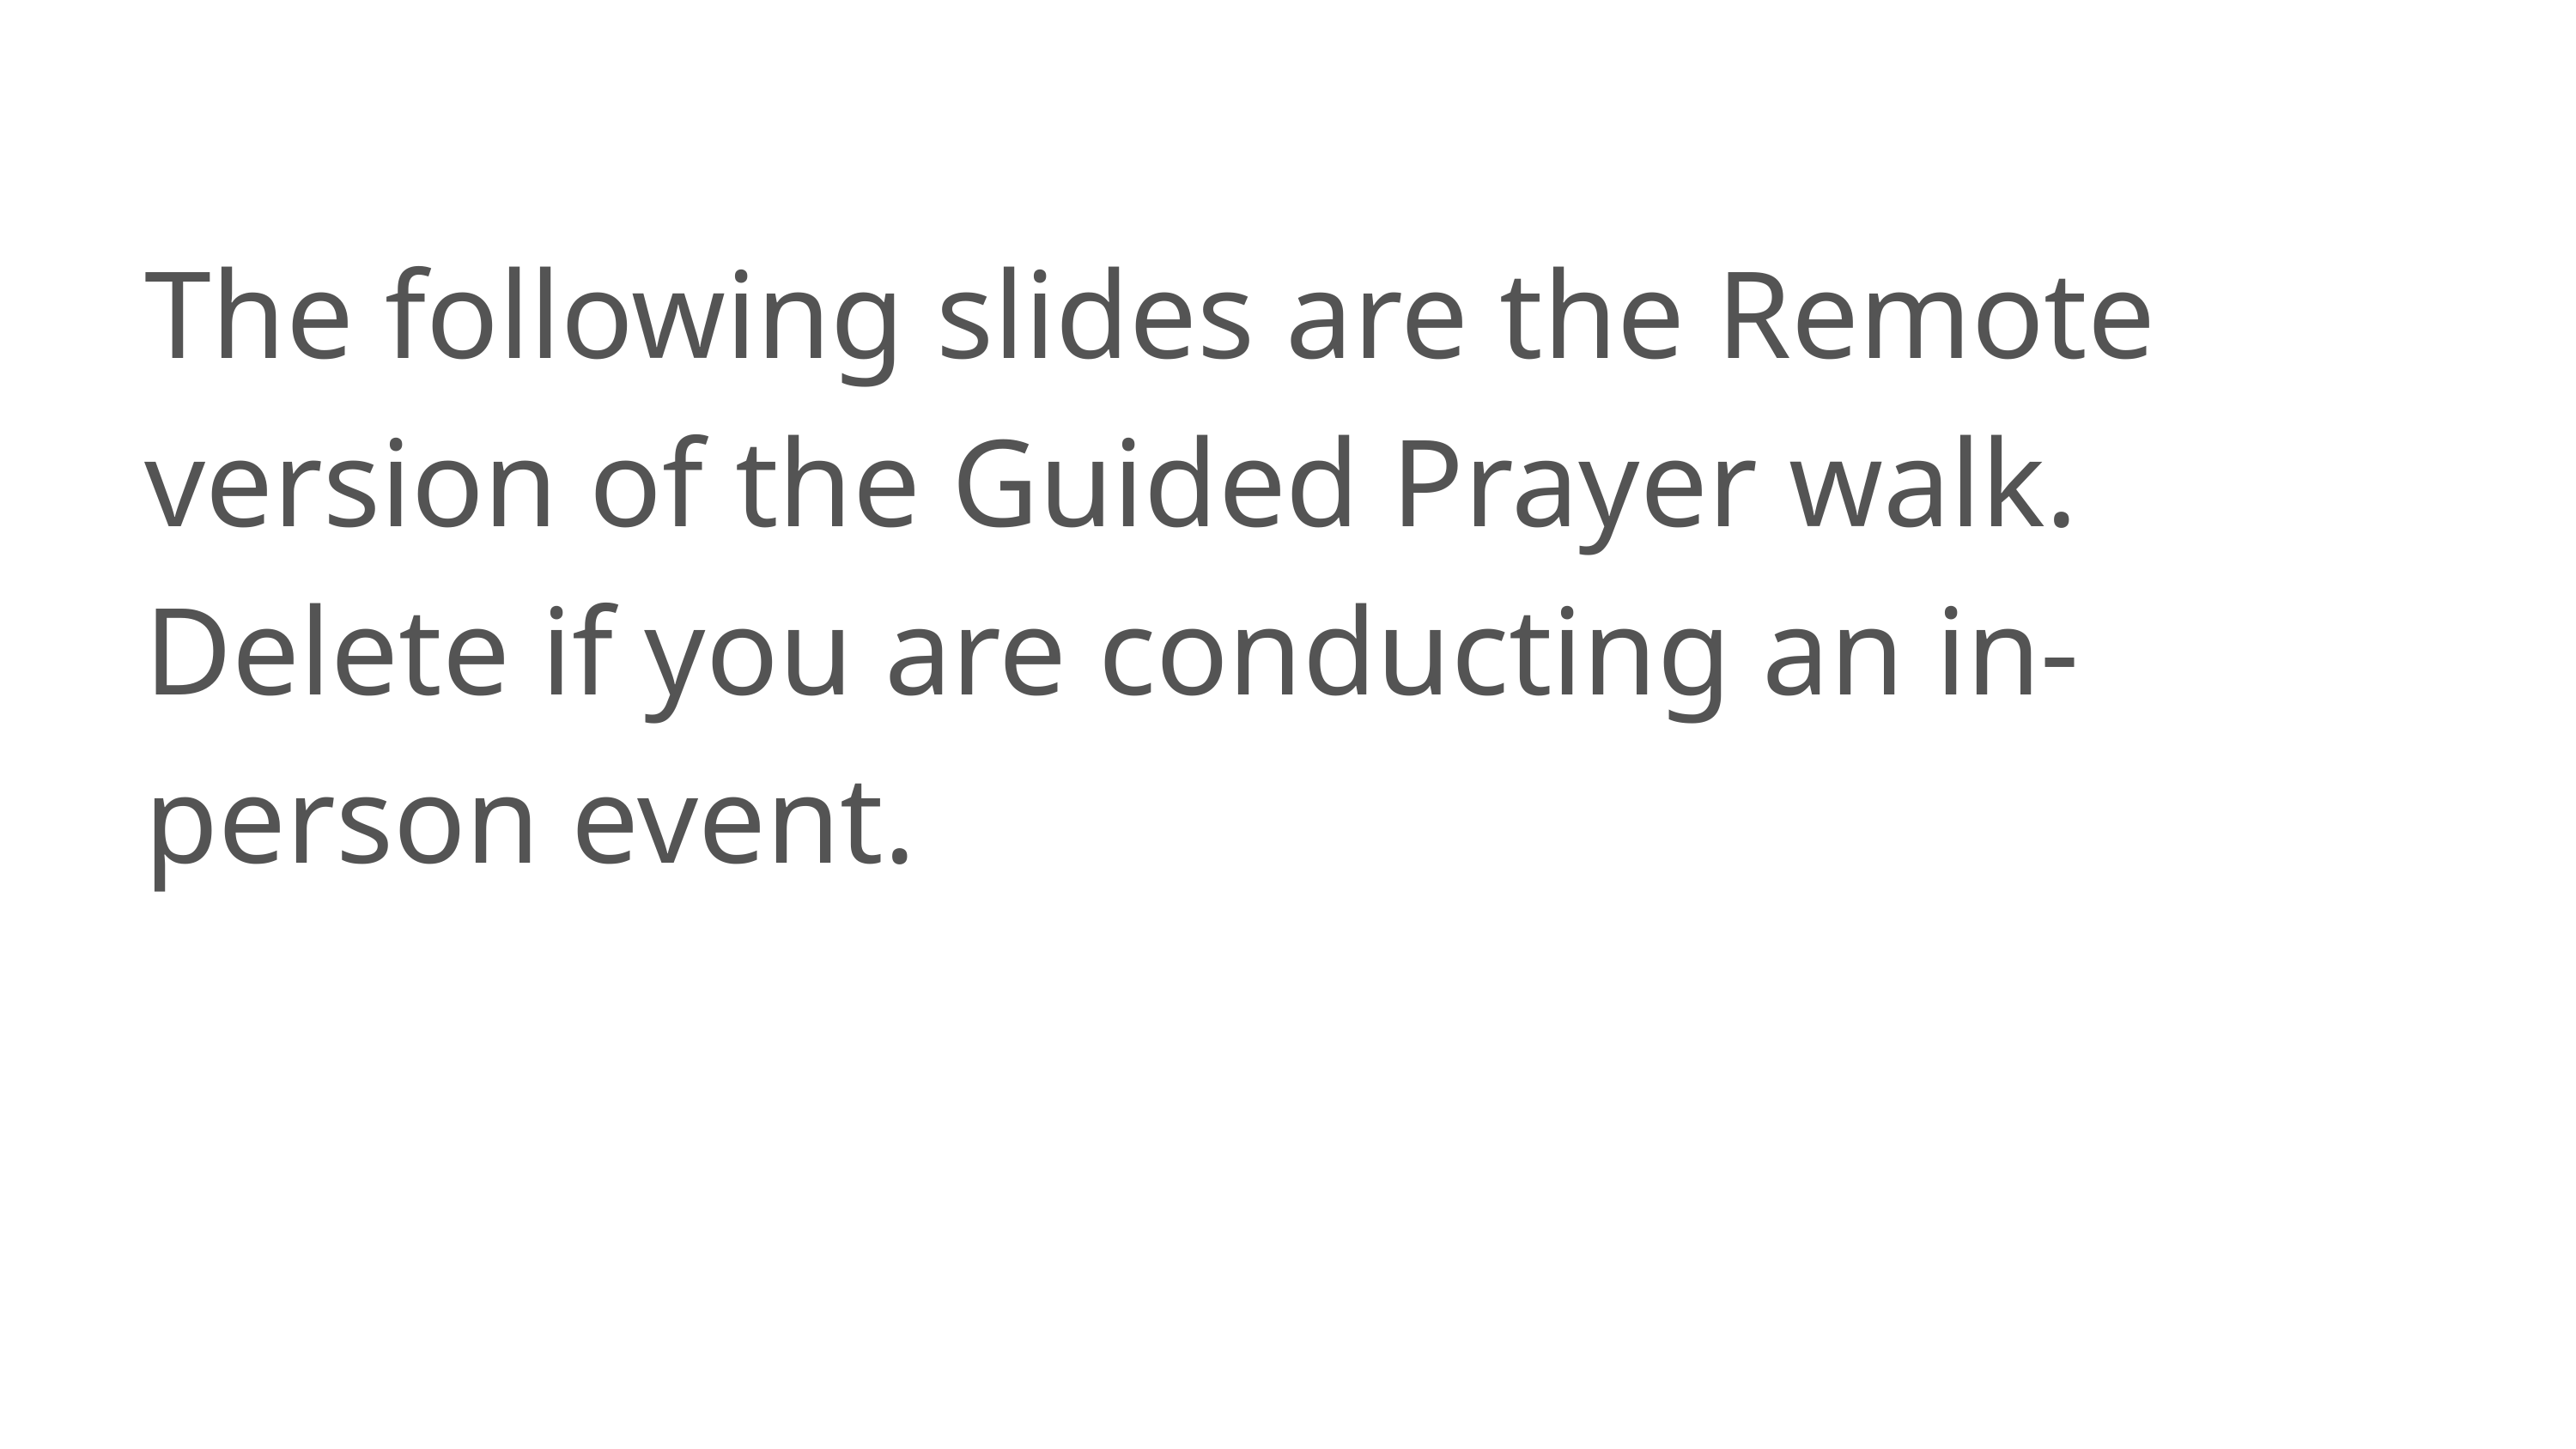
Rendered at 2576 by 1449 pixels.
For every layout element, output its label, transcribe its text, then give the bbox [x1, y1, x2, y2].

text_box The following slides are the Remote version of the Guided Prayer walk. Delete if you are conducting an in-person event. [144, 214, 2243, 1449]
